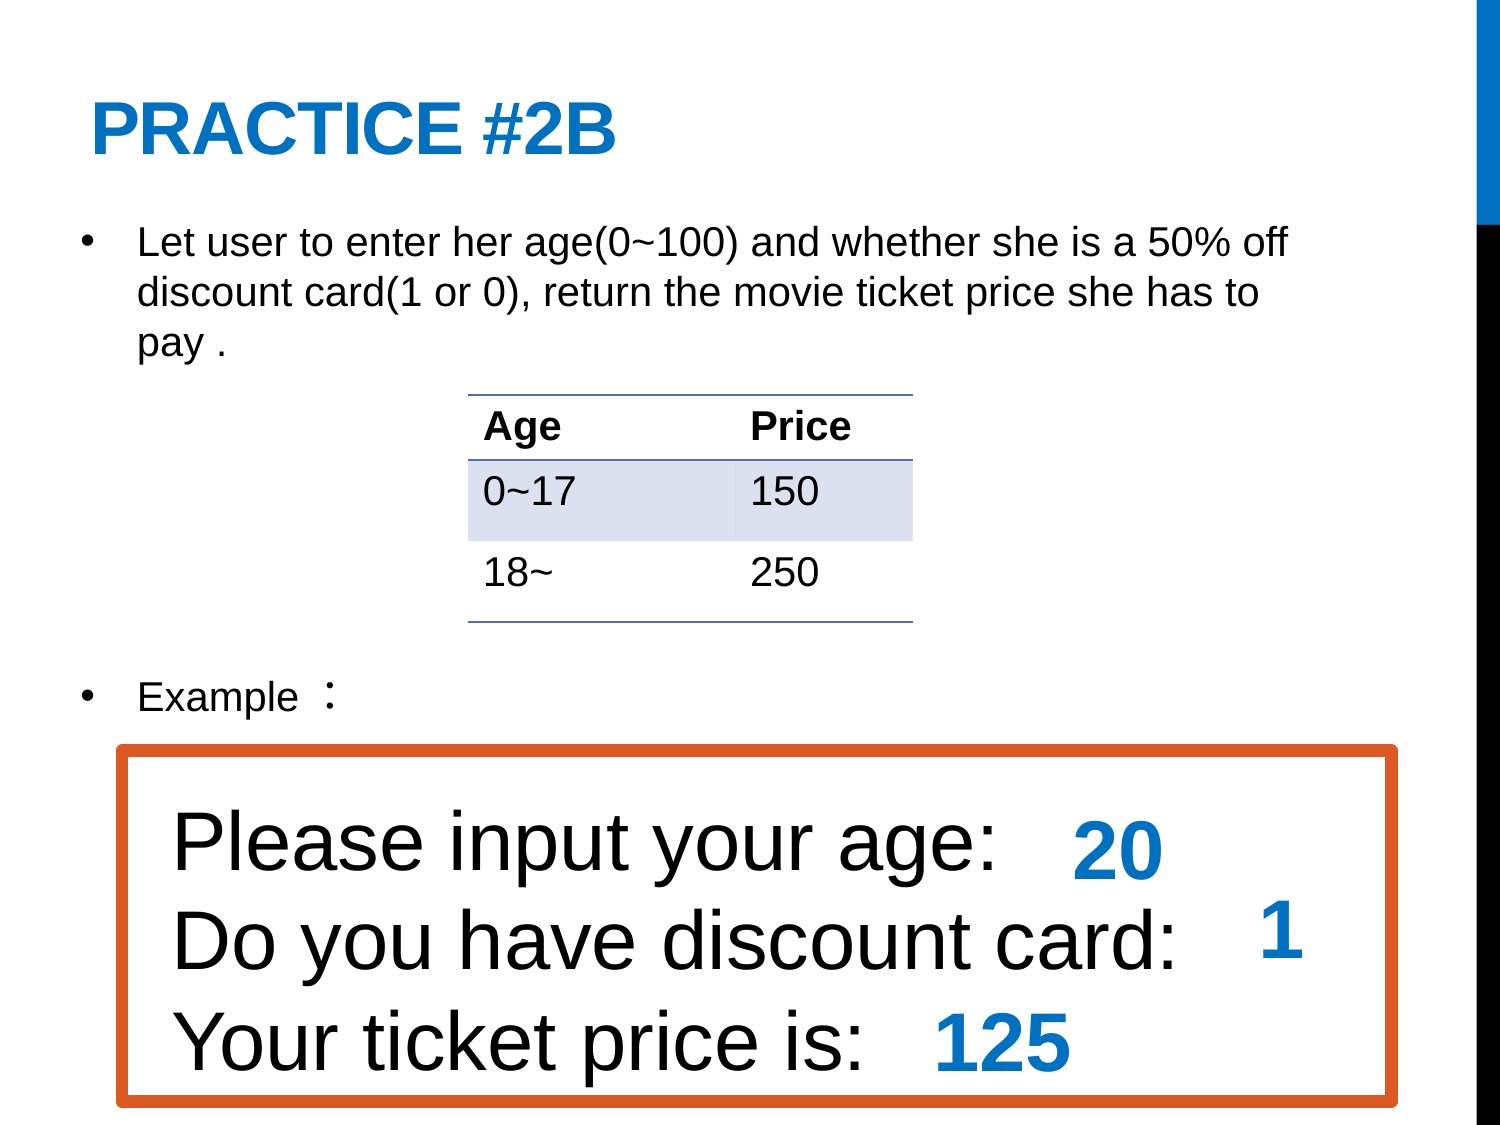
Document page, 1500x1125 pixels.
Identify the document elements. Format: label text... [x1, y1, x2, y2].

text_box 125 [918, 981, 1088, 1096]
text_box [120, 748, 1394, 1104]
text_box 20 [1057, 788, 1180, 904]
table_cell 18~ [468, 541, 735, 621]
text_box Please input your age: Do you have discount card: Your ticket price is: [156, 779, 1316, 1094]
table_cell 250 [735, 541, 913, 621]
table_cell 150 [735, 461, 913, 541]
list Let user to enter her age(0~100) and whether she is a 50% off discount card(1 or 0), return the movie ticket price she has to pay . Example： [65, 207, 1316, 962]
table_header Price [735, 396, 913, 459]
table_header Age [468, 396, 735, 459]
text_box 1 [1243, 868, 1320, 983]
table_cell 0~17 [468, 461, 735, 541]
title Practice #2B [75, 25, 1025, 177]
